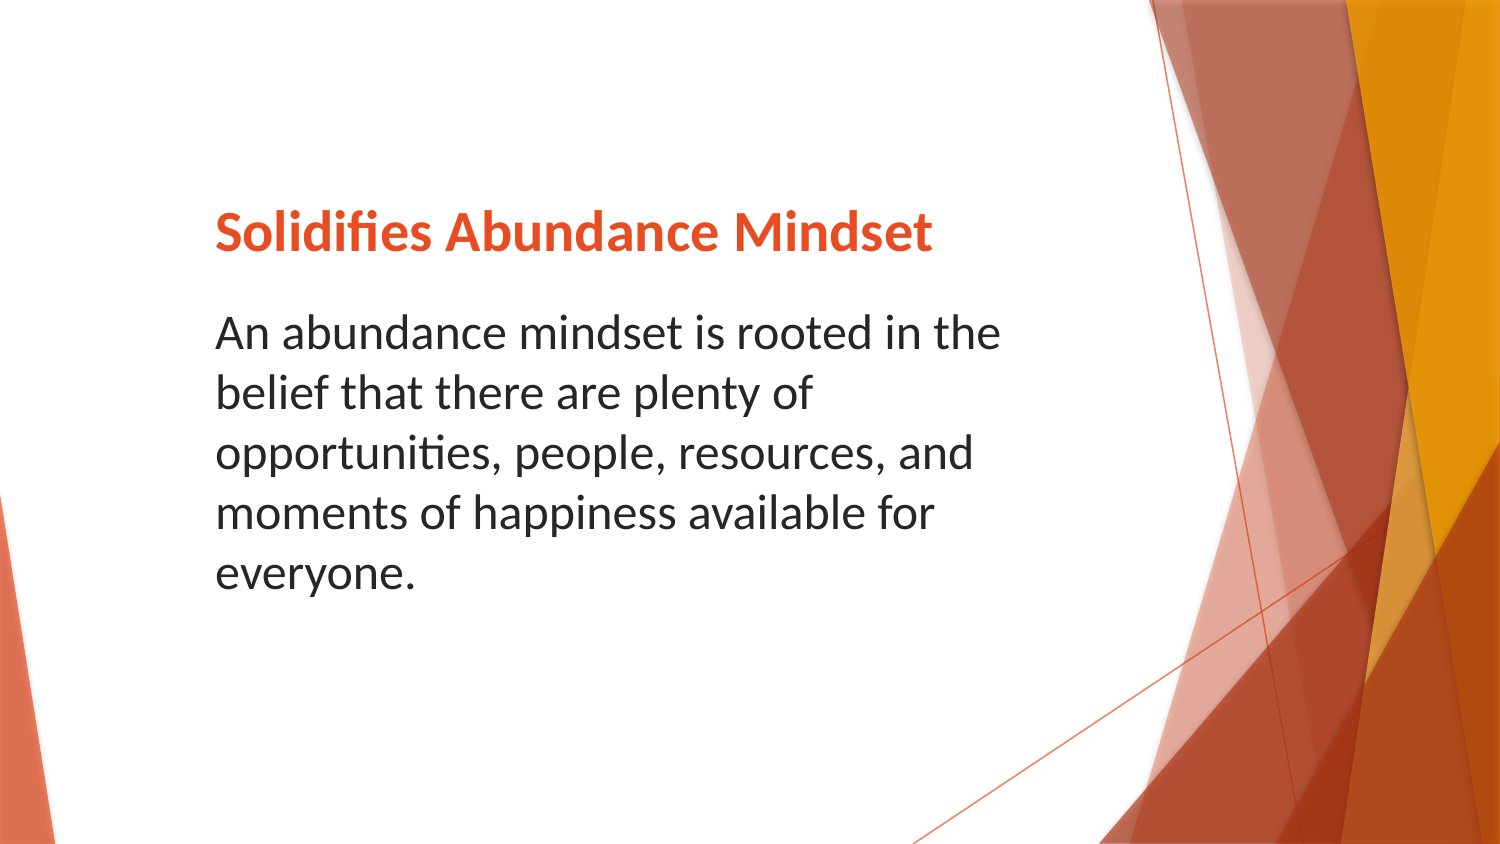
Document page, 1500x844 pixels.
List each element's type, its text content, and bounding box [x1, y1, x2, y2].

list An abundance mindset is rooted in the belief that there are plenty of opportunities, people, resources, and moments of happiness available for everyone. [200, 291, 1093, 718]
title Solidifies Abundance Mindset [200, 185, 1258, 285]
